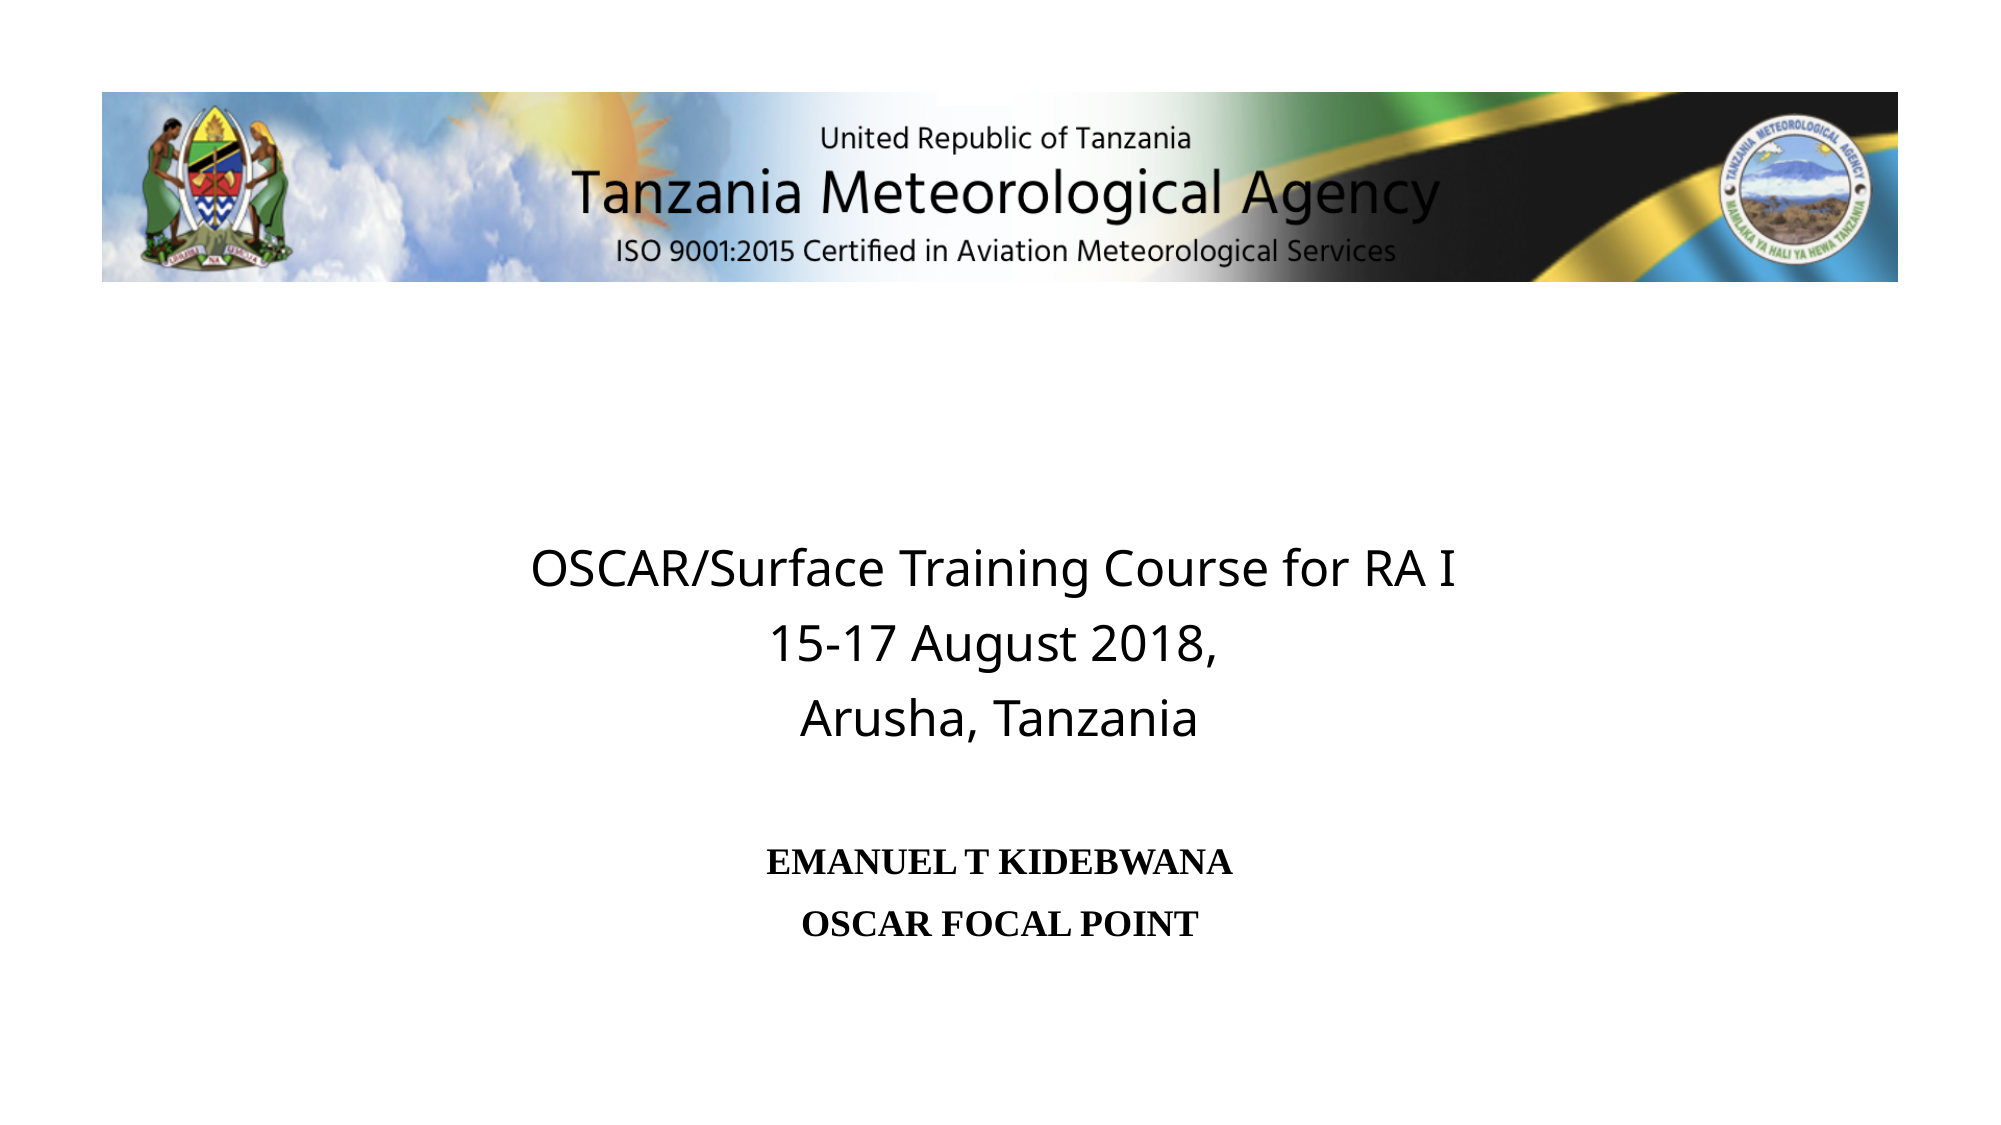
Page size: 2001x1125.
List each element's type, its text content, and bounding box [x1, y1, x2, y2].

subtitle OSCAR/Surface Training Course for RA I 15-17 August 2018, Arusha, Tanzania EMANUEL T KIDEBWANA OSCAR FOCAL POINT [102, 379, 1898, 1031]
picture [102, 92, 1898, 282]
